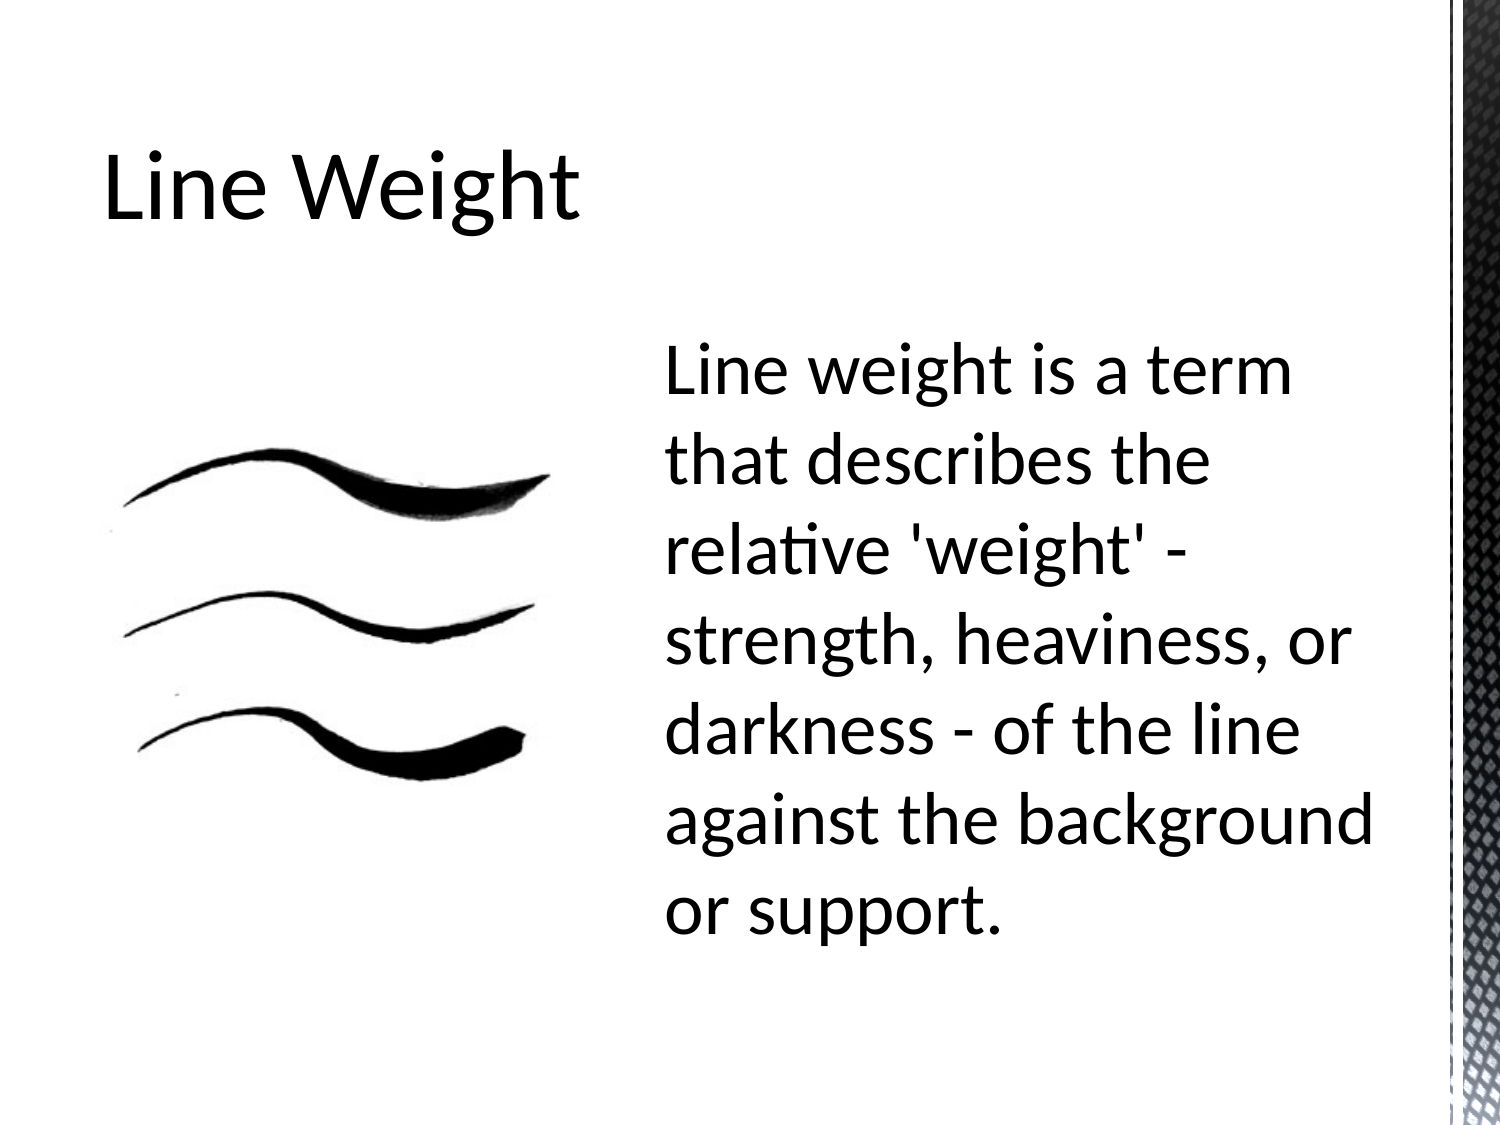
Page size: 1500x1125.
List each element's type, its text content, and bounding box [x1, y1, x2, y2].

text_box Line Weight [87, 112, 888, 248]
picture [49, 384, 613, 892]
picture [1447, 0, 1500, 1125]
text_box Line weight is a term that describes the relative 'weight' - strength, heaviness, or darkness - of the line against the background or support. [649, 312, 1413, 958]
